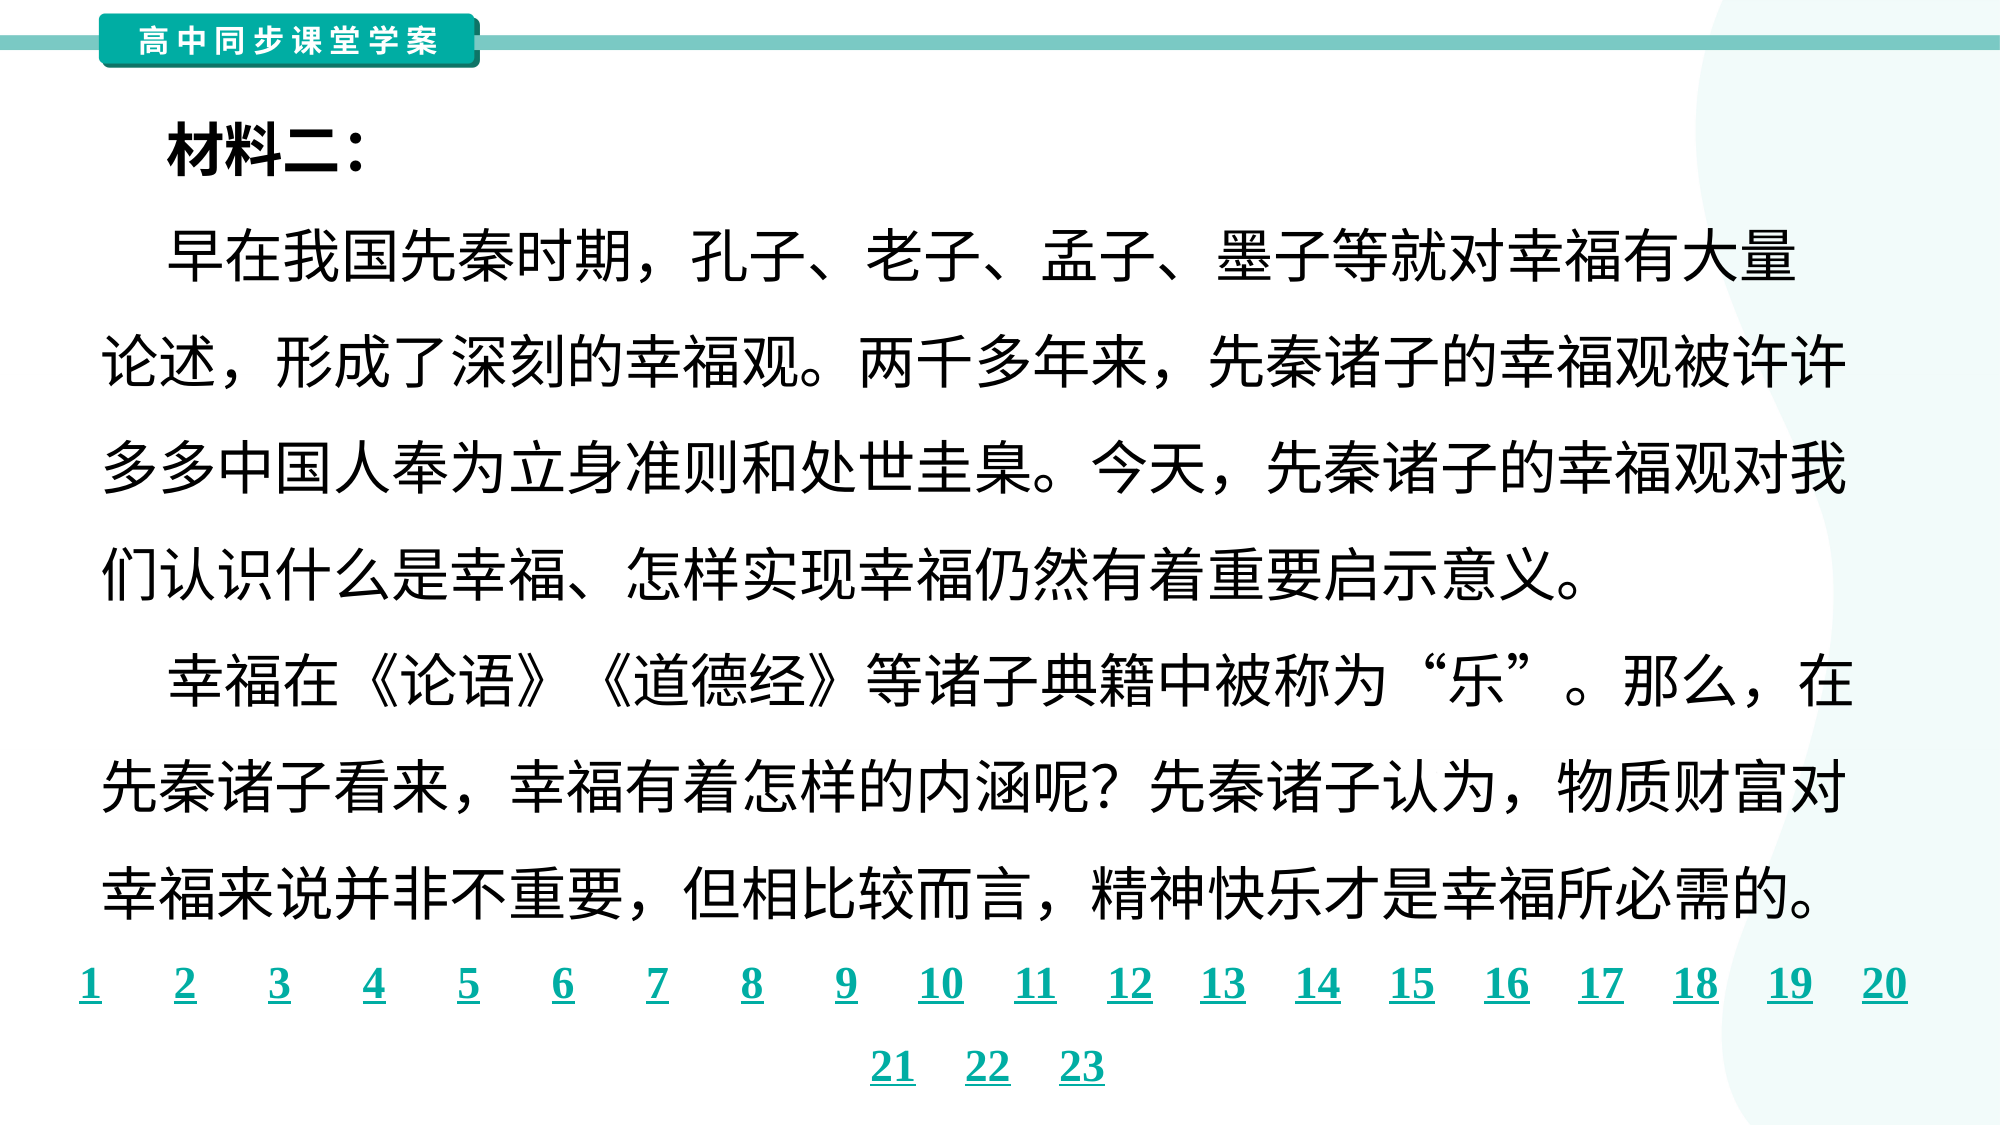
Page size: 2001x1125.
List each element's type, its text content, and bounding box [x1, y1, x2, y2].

text_box 材料二： 早在我国先秦时期，孔子、老子、孟子、墨子等就对幸福有大量 论述，形成了深刻的幸福观。两千多年来，先秦诸子的幸福观被许许 多多中国人奉为立身准则和处世圭臬。今天，先秦诸子的幸福观对我 们认识什么是幸福、怎样实现幸福仍然有着重要启示意义。 幸福在《论语》《道德经》等诸子典籍中被称为“乐”。那么，在 先秦诸子看来，幸福有着怎样的内涵呢？先秦诸子认为，物质财富对 幸福来说并非不重要，但相比较而言，精神快乐才是幸福所必需的。 [100, 76, 1899, 927]
picture [0, 0, 2000, 1125]
